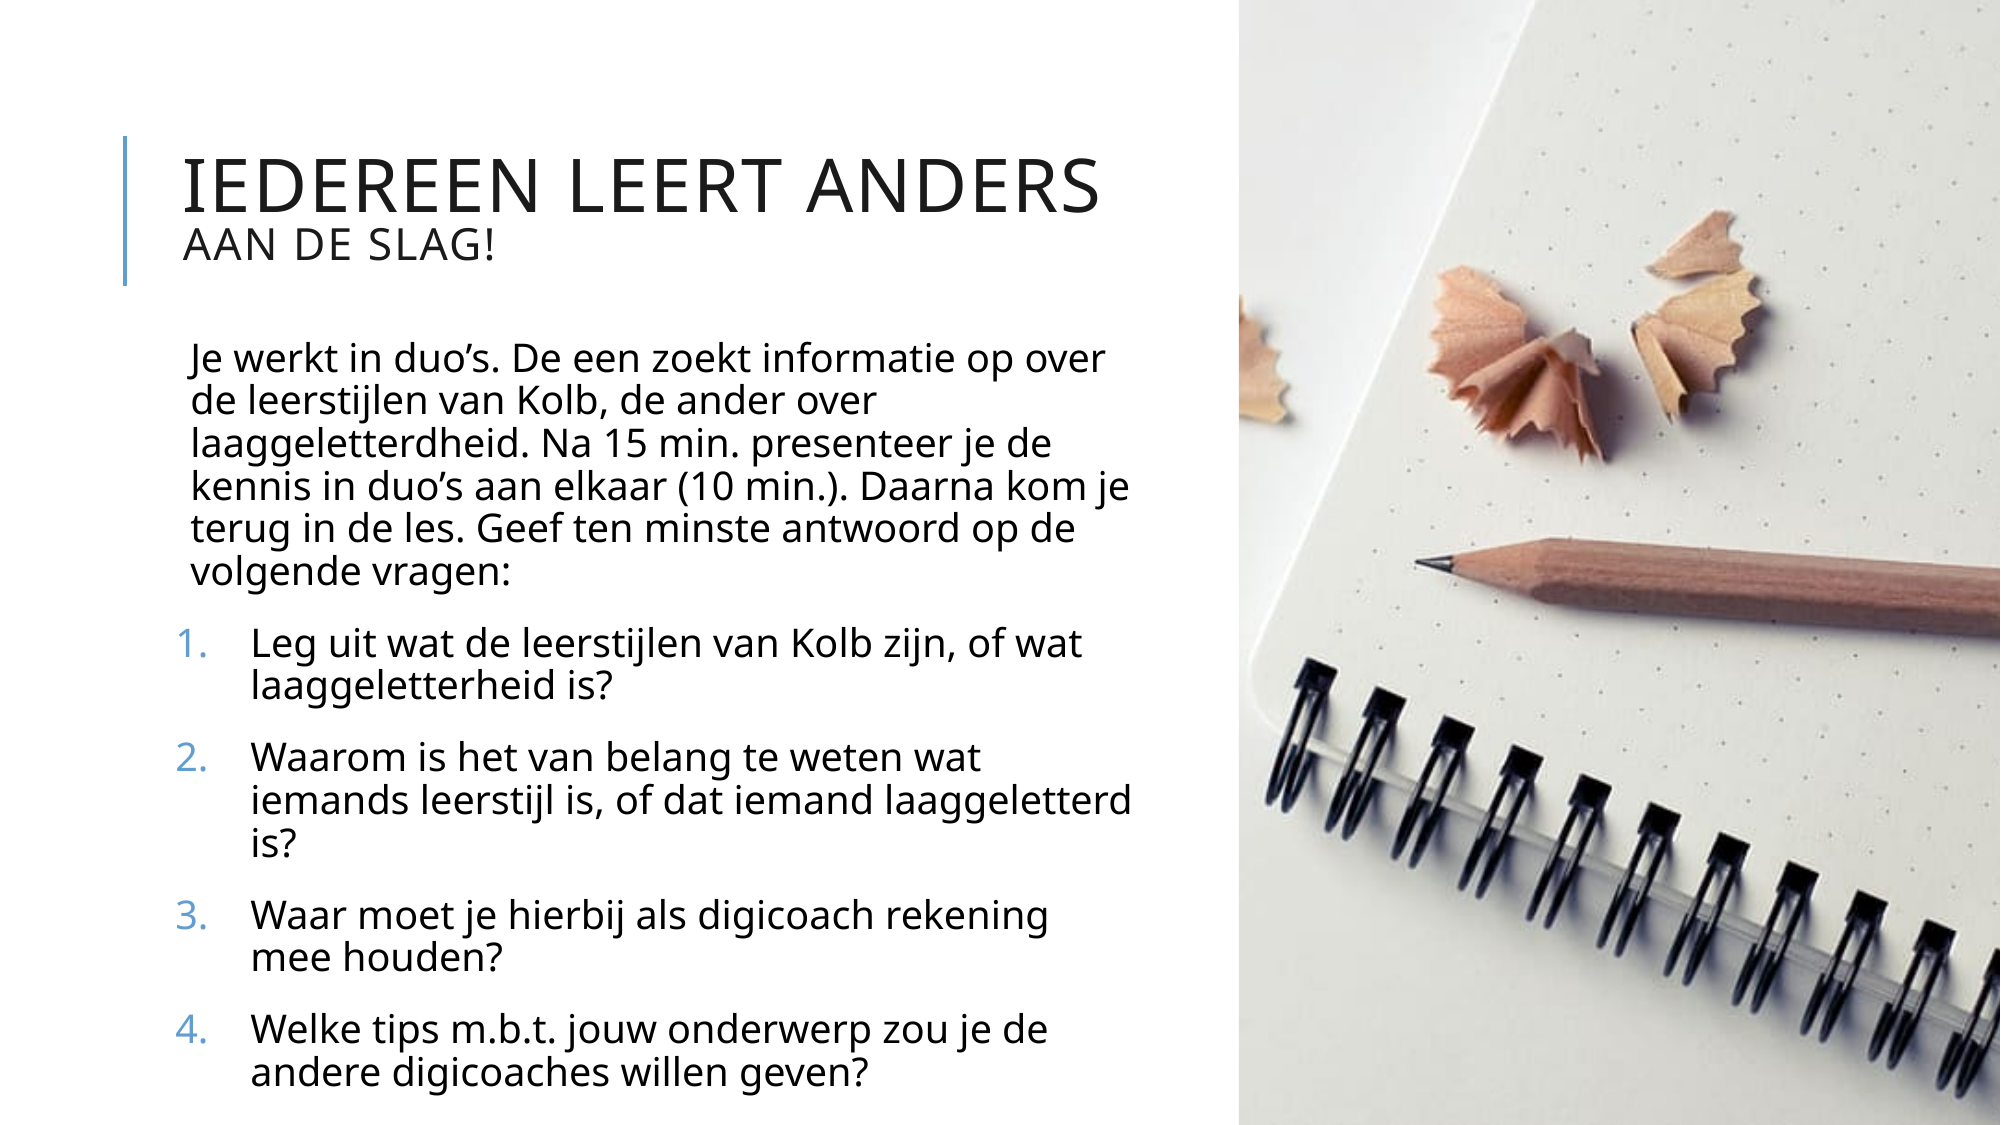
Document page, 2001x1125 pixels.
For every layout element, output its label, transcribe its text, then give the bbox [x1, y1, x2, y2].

picture [1238, 0, 2000, 1125]
title Iedereen leert anders Aan de slag! [168, 121, 1164, 304]
list Je werkt in duo’s. De een zoekt informatie op over de leerstijlen van Kolb, de ander over laaggeletterdheid. Na 15 min. presenteer je de kennis in duo’s aan elkaar (10 min.). Daarna kom je terug in de les. Geef ten minste antwoord op de volgende vragen: Leg uit wat de leerstijlen van Kolb zijn, of wat laaggeletterheid is? Waarom is het van belang te weten wat iemands leerstijl is, of dat iemand laaggeletterd is? Waar moet je hierbij als digicoach rekening mee houden? Welke tips m.b.t. jouw onderwerp zou je de andere digicoaches willen geven? [168, 330, 1147, 1049]
